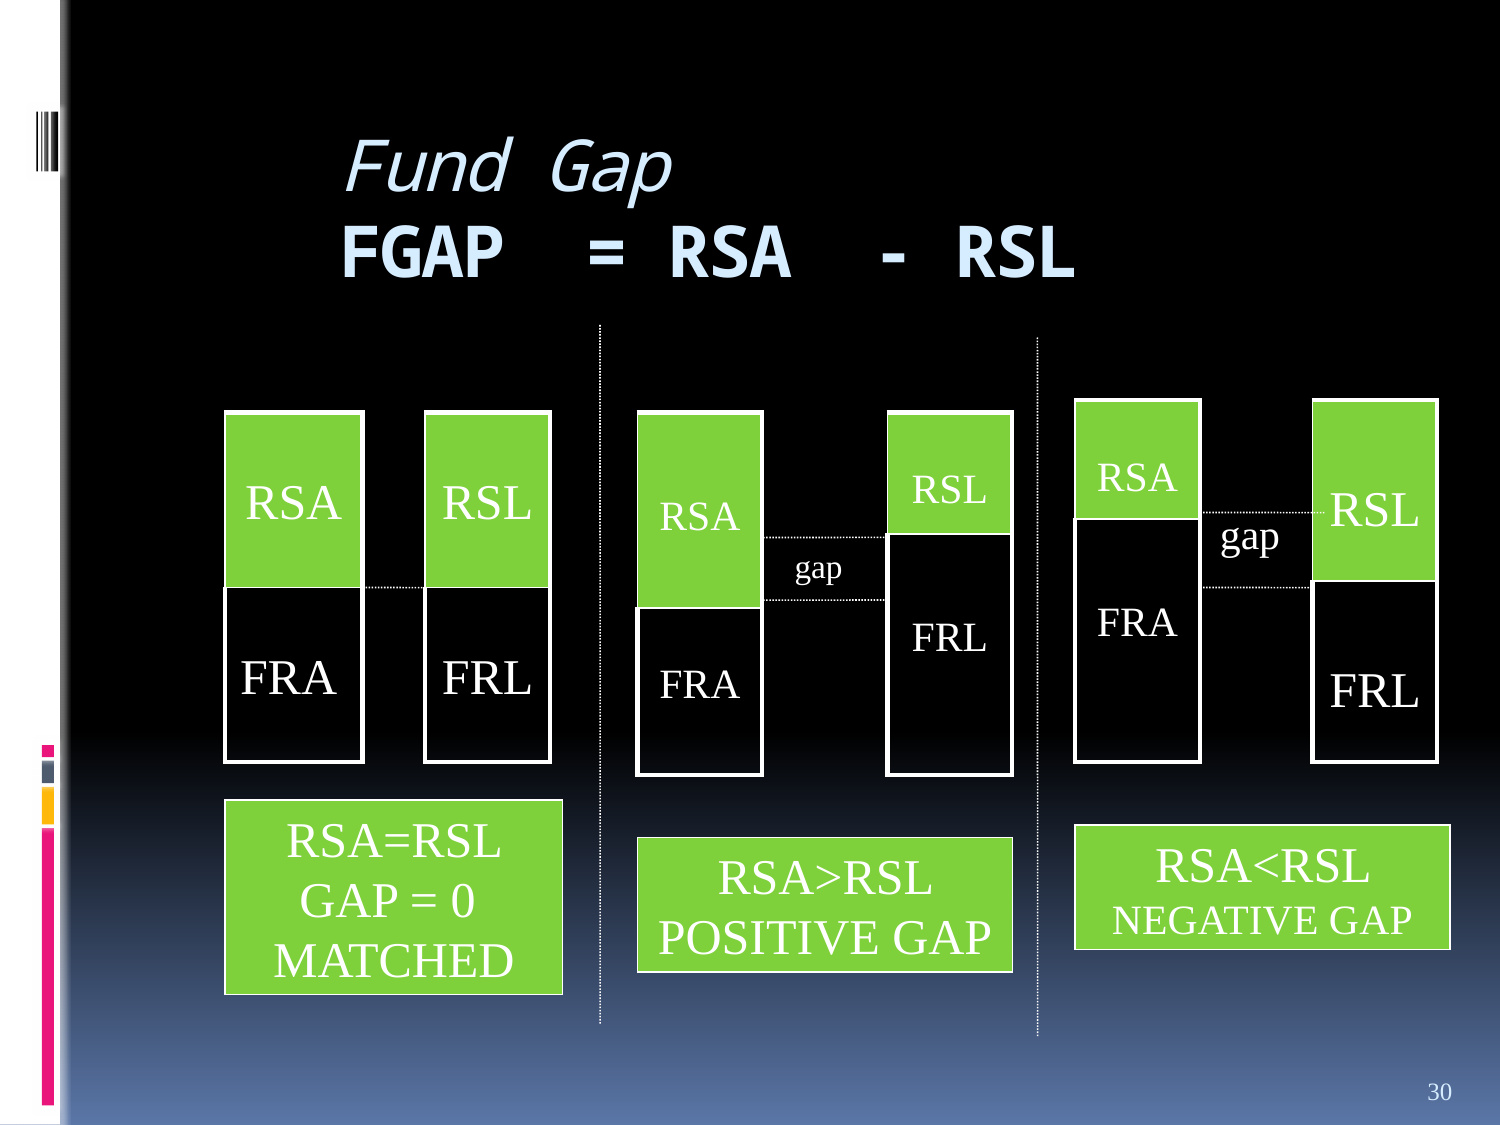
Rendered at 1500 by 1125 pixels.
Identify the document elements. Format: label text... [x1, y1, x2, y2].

table_header RSA [638, 415, 760, 607]
table_header RSA [226, 415, 360, 587]
table_cell FRA [227, 588, 360, 760]
text_box RSA>RSL POSITIVE GAP [637, 837, 1013, 973]
title Fund Gap FGAP = RSA - RSL [324, 112, 1250, 300]
table_header RSL [888, 415, 1010, 533]
table_cell FRA [1077, 520, 1198, 760]
text_box RSA=RSL GAP = 0 MATCHED [225, 799, 563, 995]
table_cell FRL [890, 535, 1010, 773]
text_box gap [1200, 500, 1300, 565]
table_cell FRL [1315, 582, 1435, 760]
table_header RSA [1076, 402, 1198, 518]
table_cell FRA [640, 609, 760, 773]
text_box gap [774, 537, 863, 593]
table_header RSL [426, 415, 548, 587]
slide_number 30 [1412, 1052, 1488, 1113]
text_box RSA<RSL NEGATIVE GAP [1074, 825, 1450, 950]
table_header RSL [1313, 402, 1435, 580]
table_cell FRL [427, 588, 548, 760]
